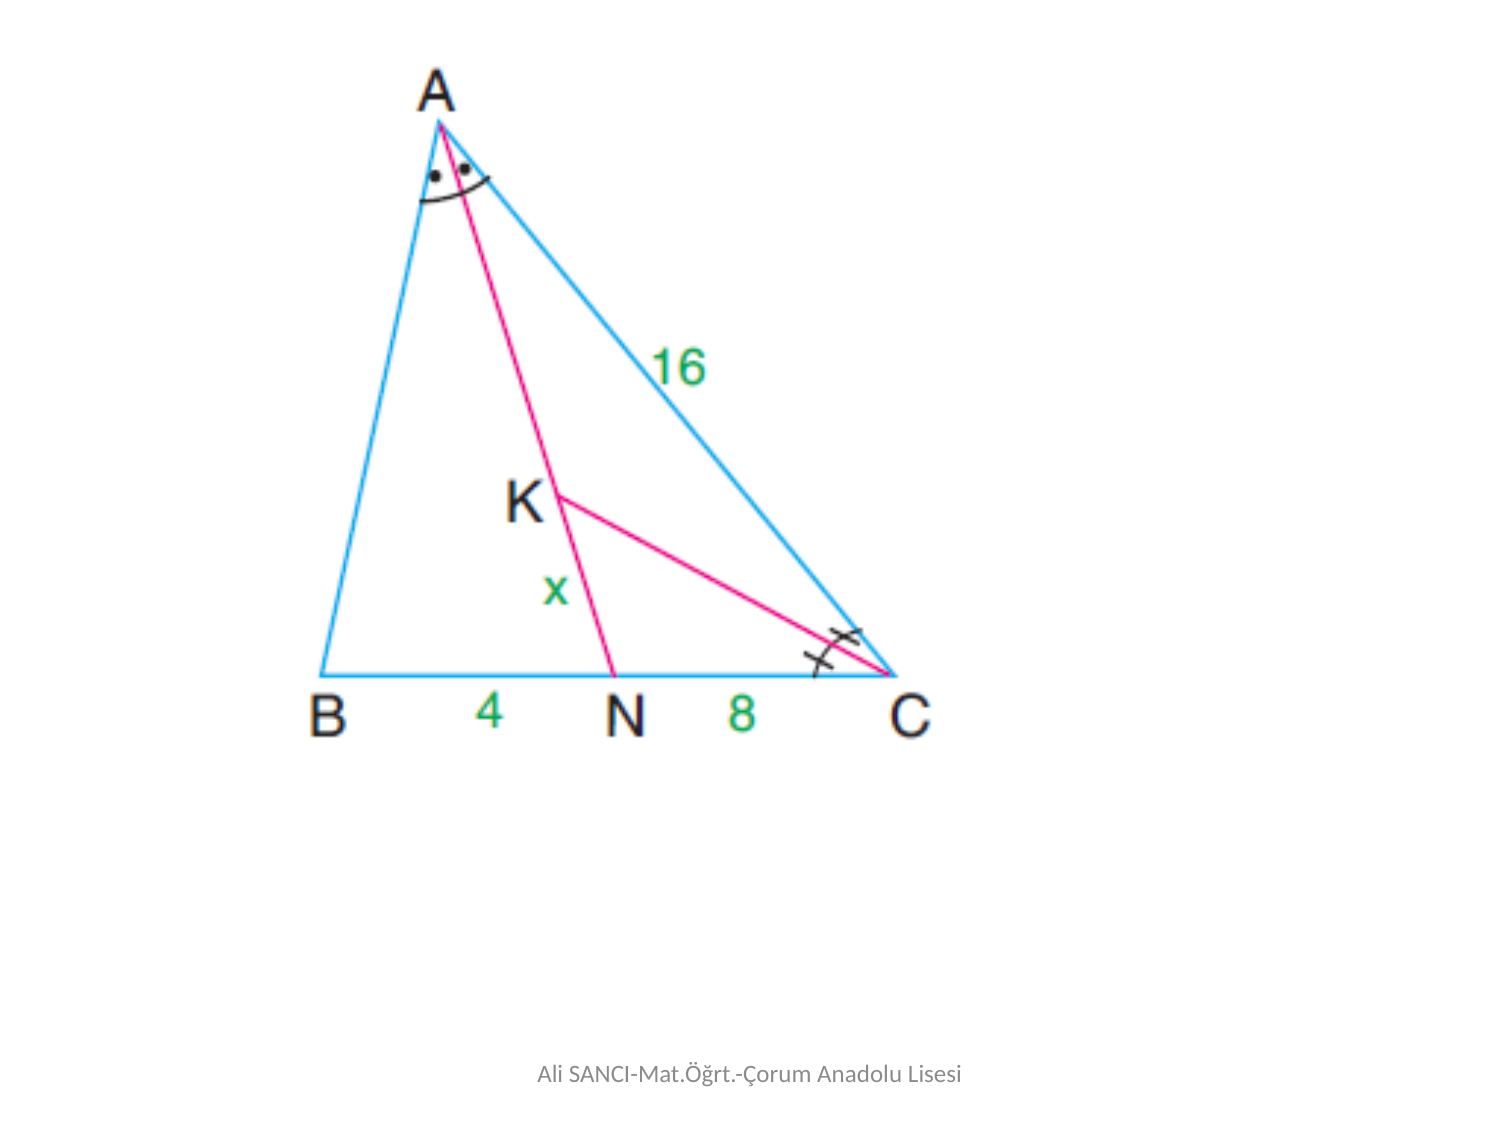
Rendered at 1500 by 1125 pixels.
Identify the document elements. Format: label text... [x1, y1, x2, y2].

footer Ali SANCI-Mat.Öğrt.-Çorum Anadolu Lisesi [512, 1042, 988, 1103]
picture [253, 30, 987, 761]
